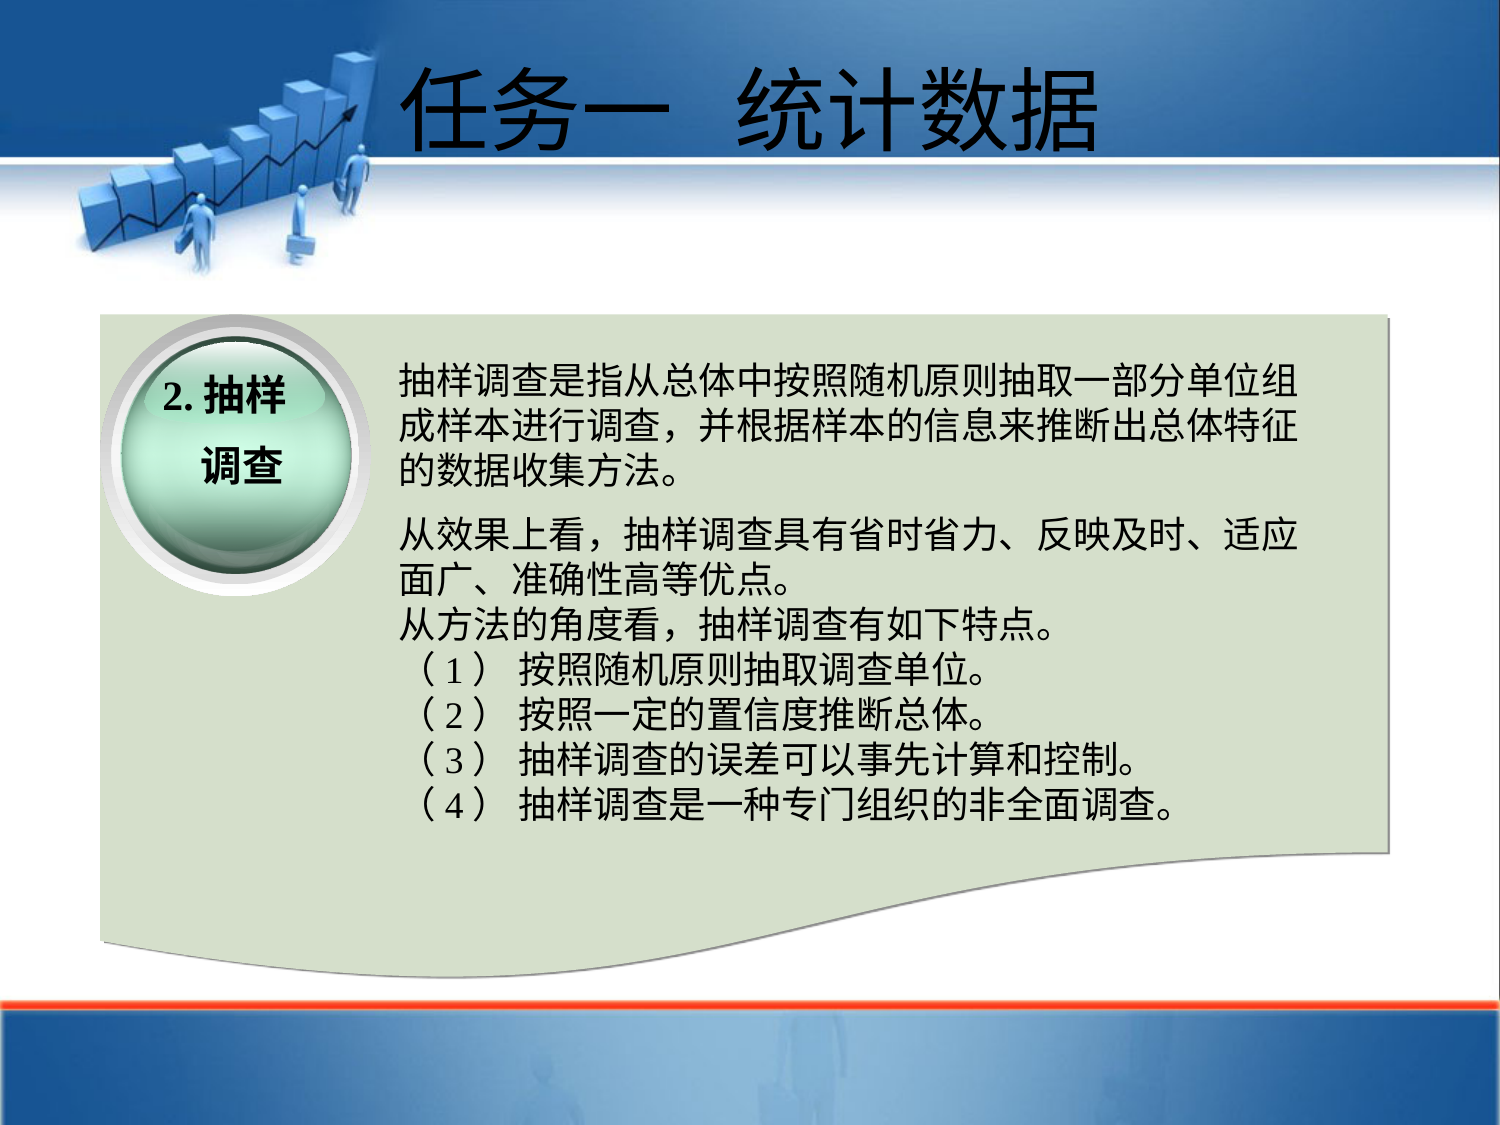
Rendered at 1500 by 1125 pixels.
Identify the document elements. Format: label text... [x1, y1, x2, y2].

text_box 抽样调查是指从总体中按照随机原则抽取一部分单位组成样本进行调查，并根据样本的信息来推断出总体特征的数据收集方法。 从效果上看，抽样调查具有省时省力、反映及时、适应面广、准确性高等优点。 从方法的角度看，抽样调查有如下特点。 （1） 按照随机原则抽取调查单位。 （2） 按照一定的置信度推断总体。 （3） 抽样调查的误差可以事先计算和控制。 （4） 抽样调查是一种专门组织的非全面调查。 [383, 349, 1341, 905]
picture [0, 0, 1500, 1125]
text_box [100, 314, 1388, 977]
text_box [99, 314, 372, 597]
title 任务一 统计数据 [74, 44, 1426, 249]
